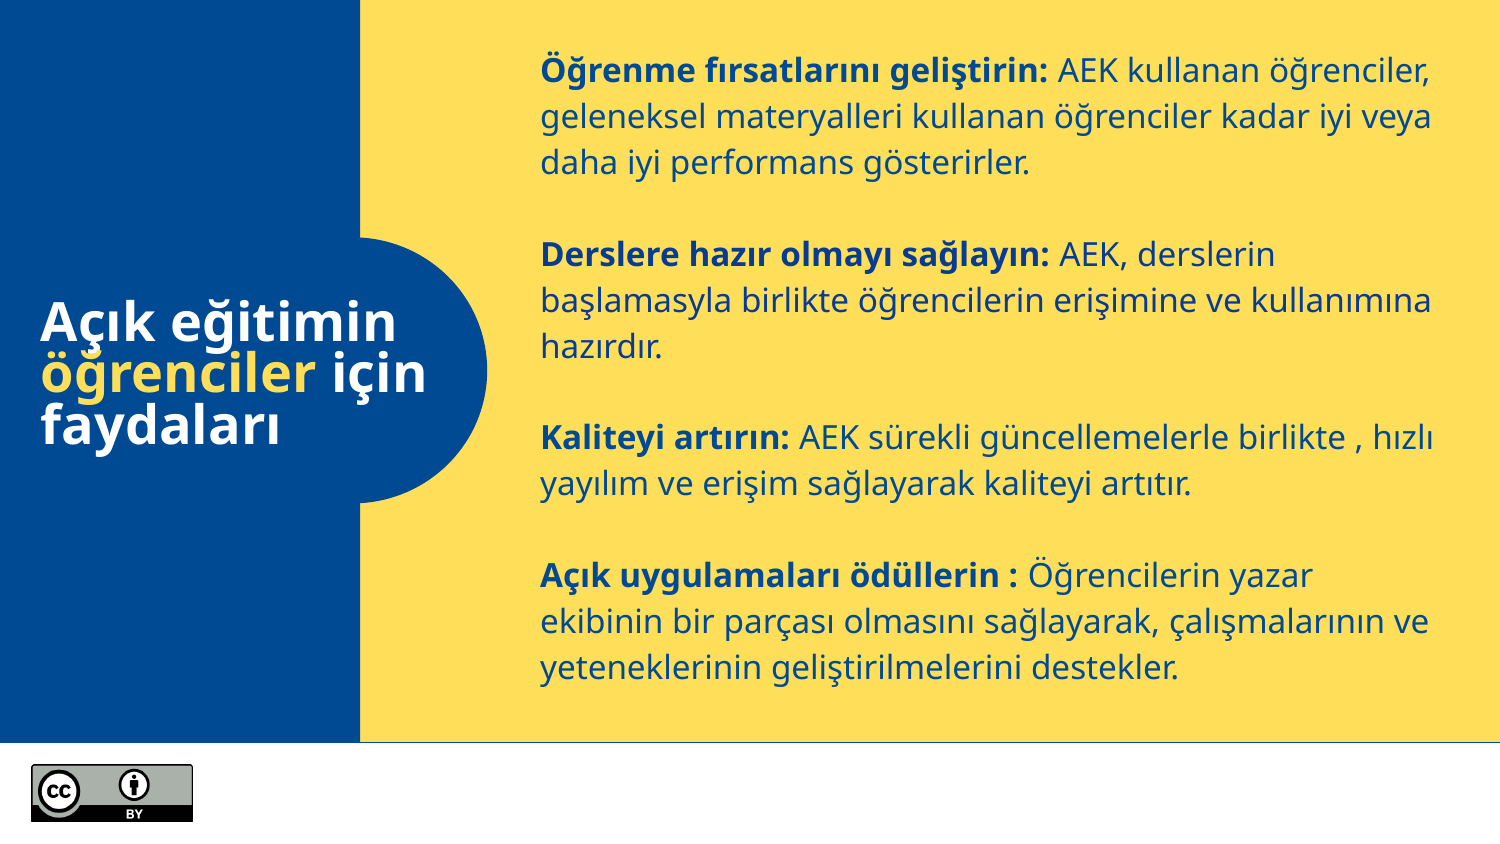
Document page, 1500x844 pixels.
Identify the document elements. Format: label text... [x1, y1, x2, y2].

text_box [250, 237, 455, 284]
text_box [475, 314, 488, 426]
text_box Açık eğitimin öğrenciler için faydaları [25, 284, 475, 471]
picture [31, 764, 193, 822]
text_box Öğrenme fırsatlarını geliştirin: AEK kullanan öğrenciler, geleneksel materyalleri kullanan öğrenciler kadar iyi veya daha iyi performans gösterirler. Derslere hazır olmayı sağlayın: AEK, derslerin başlamasyla birlikte öğrencilerin erişimine ve kullanımına hazırdır. Kaliteyi artırın: AEK sürekli güncellemelerle birlikte , hızlı yayılım ve erişim sağlayarak kaliteyi artıtır. Açık uygulamaları ödüllerin : Öğrencilerin yazar ekibinin bir parçası olmasını sağlayarak, çalışmalarının ve yeteneklerinin geliştirilmelerini destekler. [525, 28, 1461, 701]
text_box [264, 471, 441, 504]
text_box [0, 0, 361, 742]
text_box [0, 750, 1500, 844]
